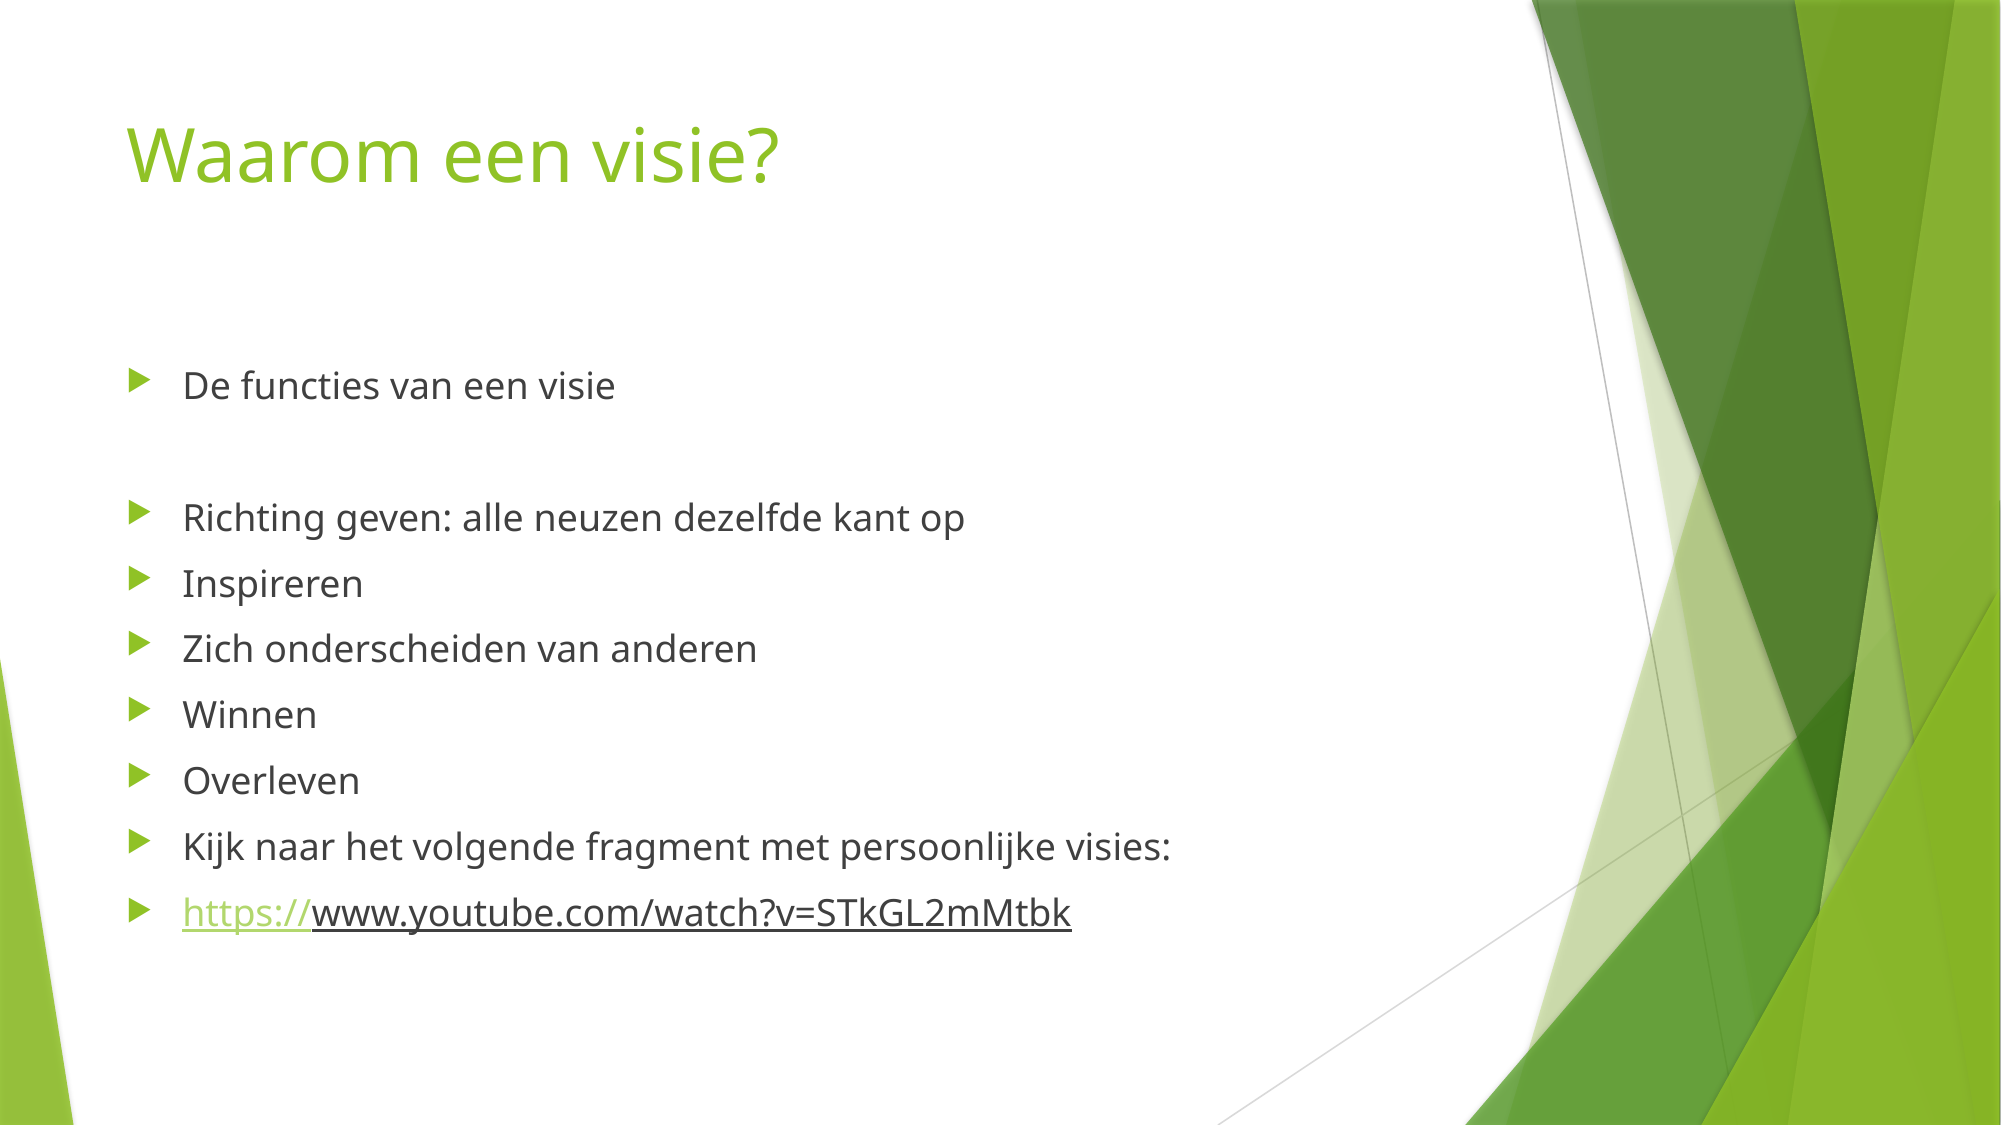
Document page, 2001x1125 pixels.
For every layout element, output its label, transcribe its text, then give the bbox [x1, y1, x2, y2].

list De functies van een visie Richting geven: alle neuzen dezelfde kant op Inspireren Zich onderscheiden van anderen Winnen Overleven Kijk naar het volgende fragment met persoonlijke visies: https://www.youtube.com/watch?v=STkGL2mMtbk [111, 354, 1522, 992]
title Waarom een visie? [111, 99, 1522, 317]
